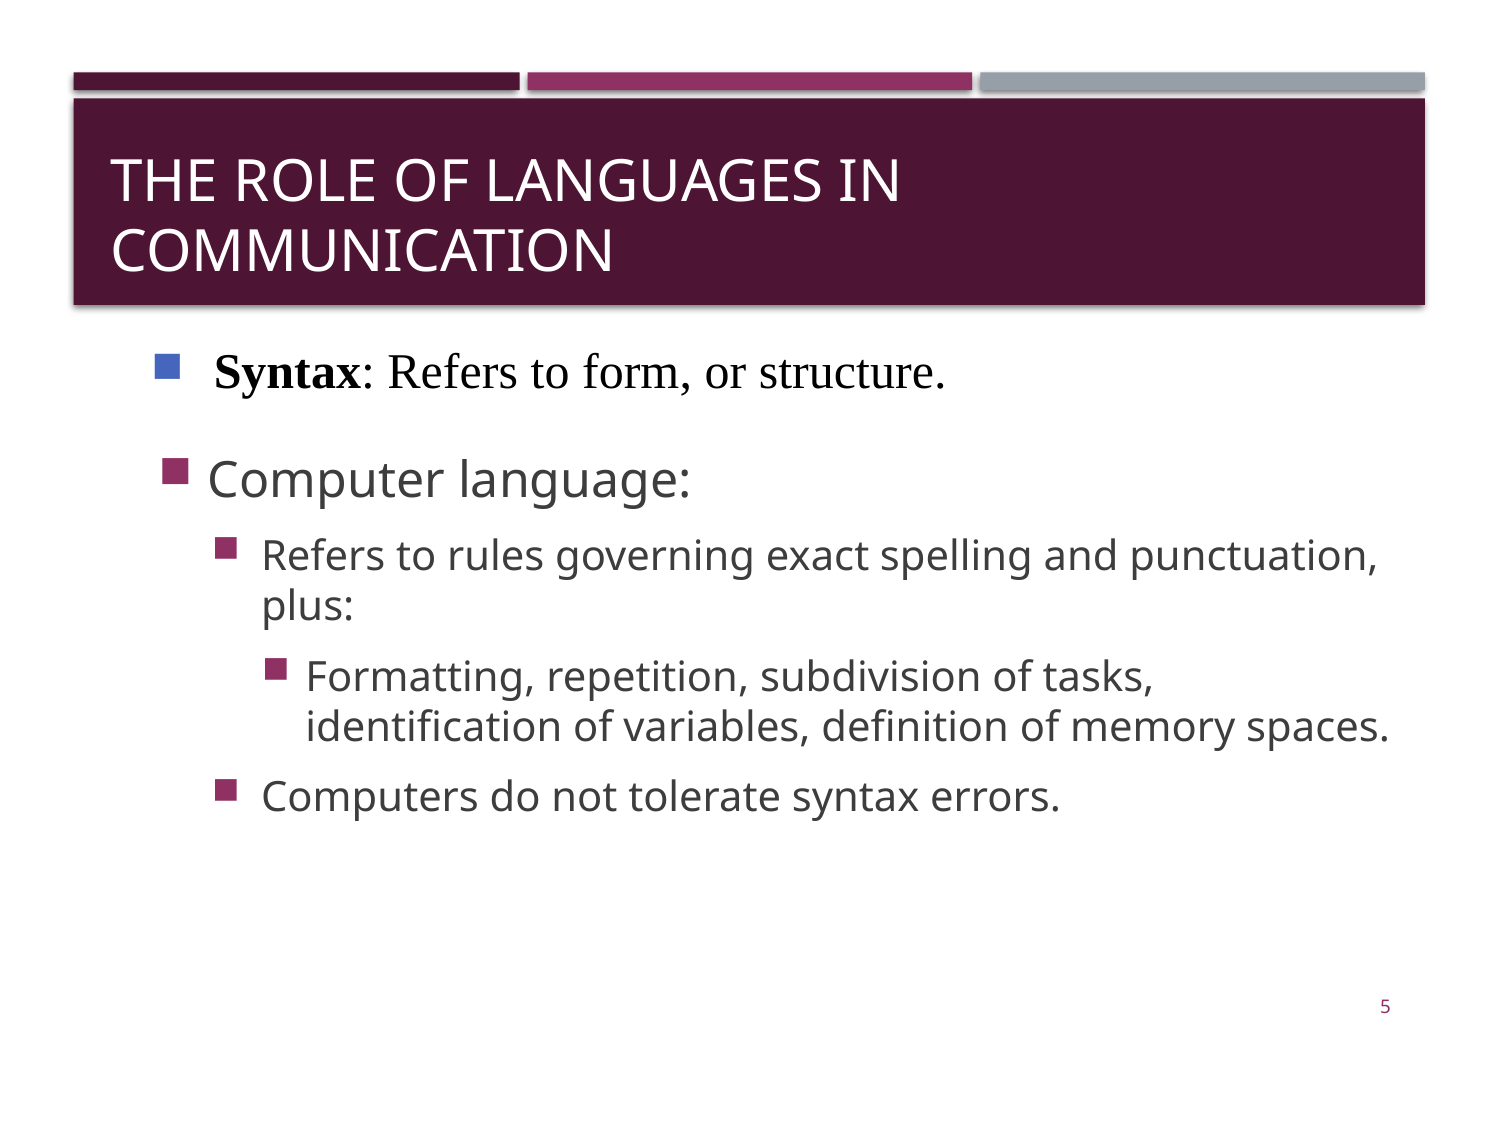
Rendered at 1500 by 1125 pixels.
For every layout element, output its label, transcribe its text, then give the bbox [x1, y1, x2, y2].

list Computer language: Refers to rules governing exact spelling and punctuation, plus: Formatting, repetition, subdivision of tasks, identification of variables, definition of memory spaces. Computers do not tolerate syntax errors. [142, 346, 1425, 922]
title The Role of Languages in Communication [95, 112, 1425, 291]
slide_number 5 [1279, 977, 1406, 1037]
text_box Syntax: Refers to form, or structure. [142, 331, 1343, 519]
